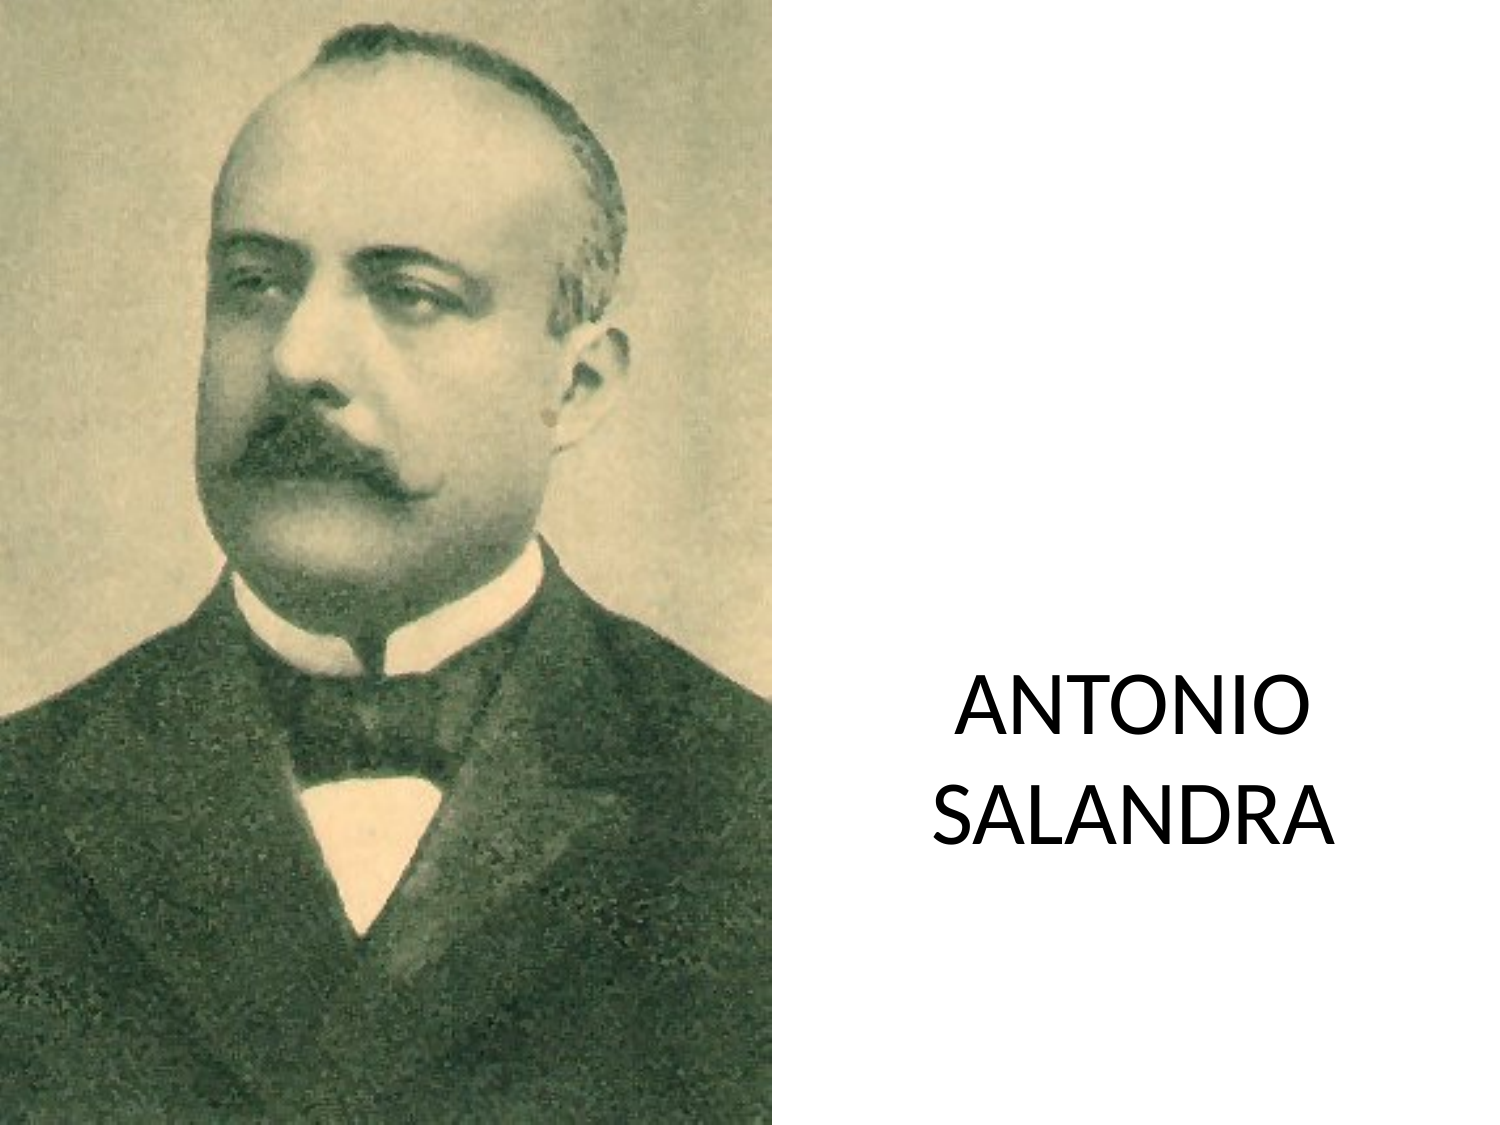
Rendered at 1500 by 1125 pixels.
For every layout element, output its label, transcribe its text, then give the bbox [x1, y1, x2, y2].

picture [0, 0, 772, 1125]
title ANTONIO SALANDRA [832, 633, 1435, 874]
